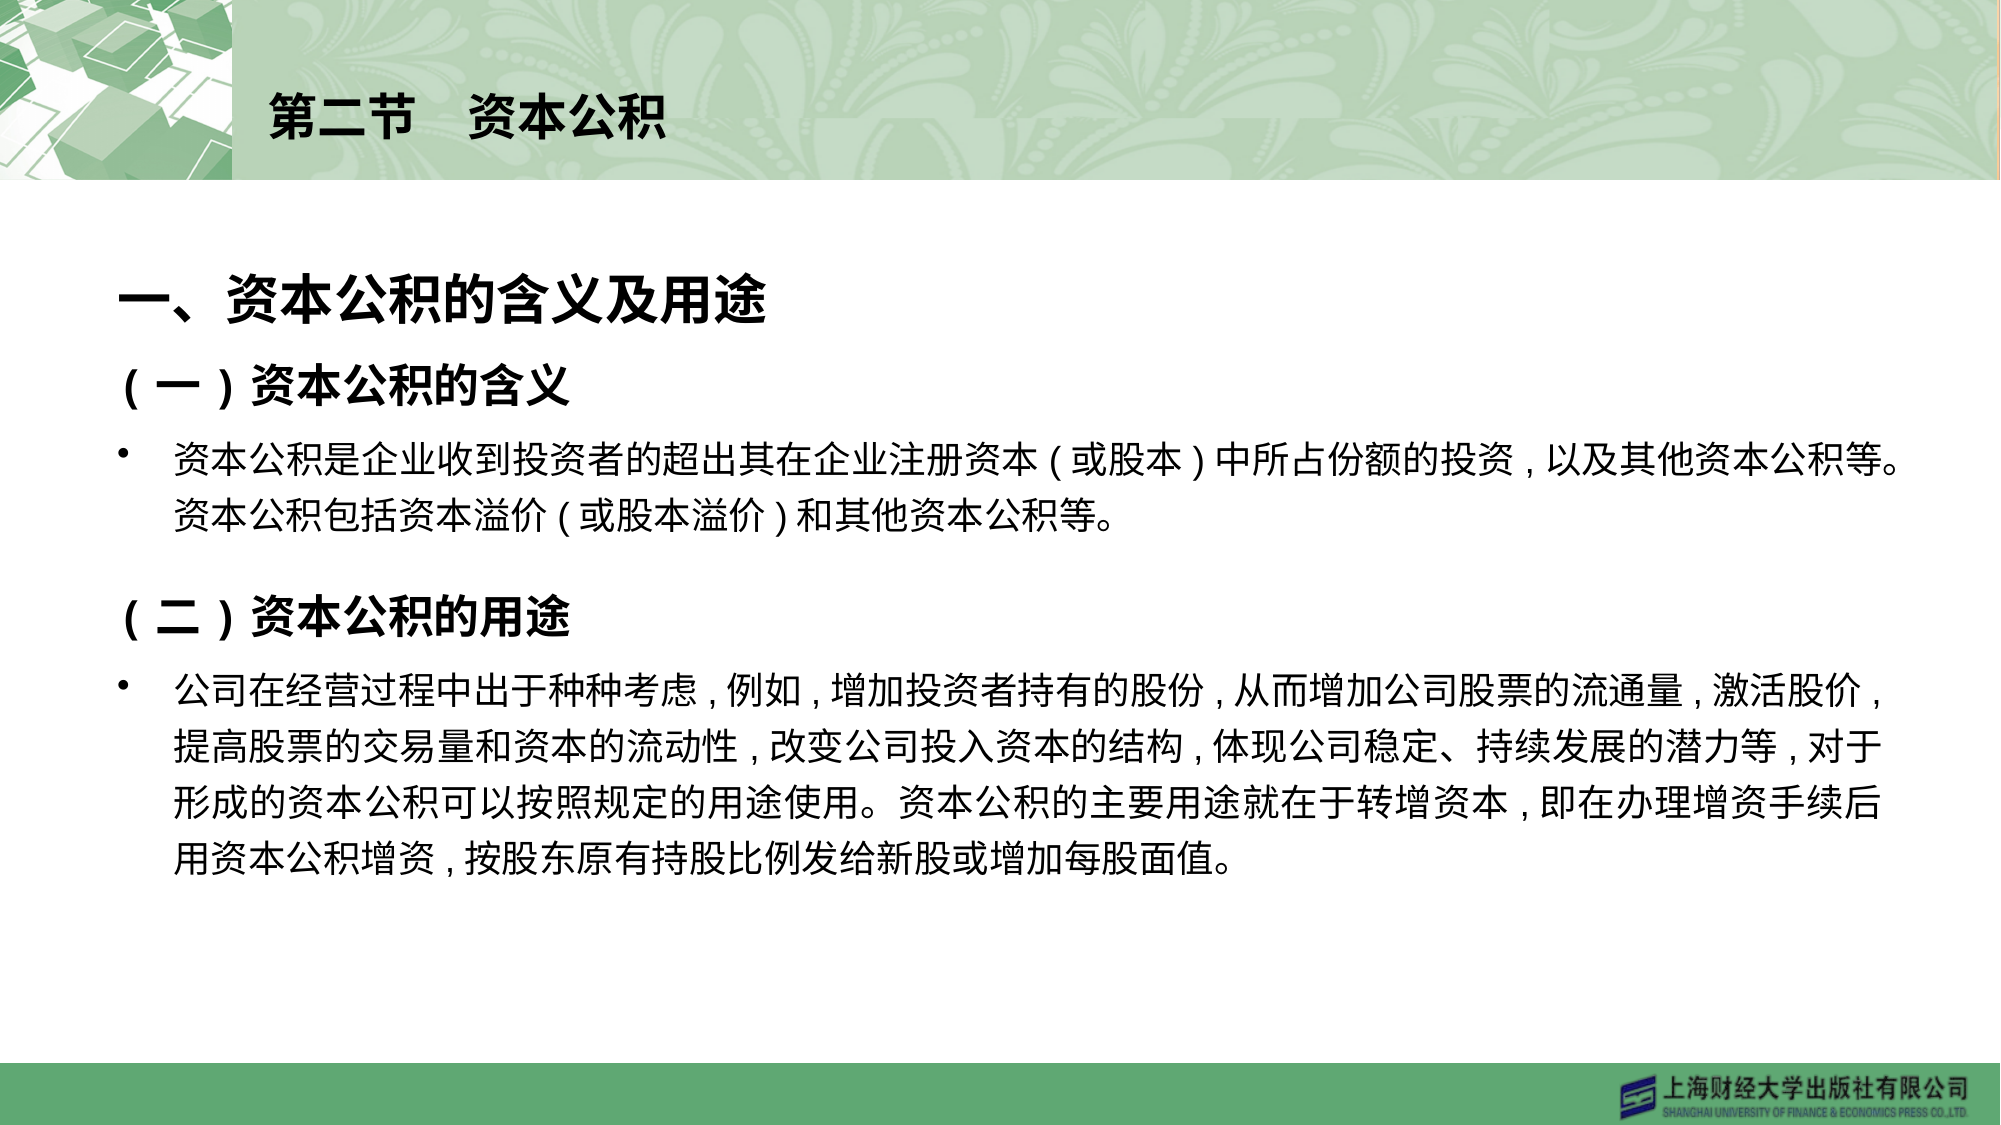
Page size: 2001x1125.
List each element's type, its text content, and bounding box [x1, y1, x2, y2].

picture [0, 0, 2001, 1125]
list 一、资本公积的含义及用途 (一)资本公积的含义 资本公积是企业收到投资者的超出其在企业注册资本(或股本)中所占份额的投资,以及其他资本公积等。资本公积包括资本溢价(或股本溢价)和其他资本公积等。 (二)资本公积的用途 公司在经营过程中出于种种考虑,例如,增加投资者持有的股份,从而增加公司股票的流通量,激活股价,提高股票的交易量和资本的流动性,改变公司投入资本的结构,体现公司稳定、持续发展的潜力等,对于形成的资本公积可以按照规定的用途使用。资本公积的主要用途就在于转增资本,即在办理增资手续后用资本公积增资,按股东原有持股比例发给新股或增加每股面值。 [102, 241, 1898, 1065]
title 第二节 资本公积 [252, 64, 1609, 168]
